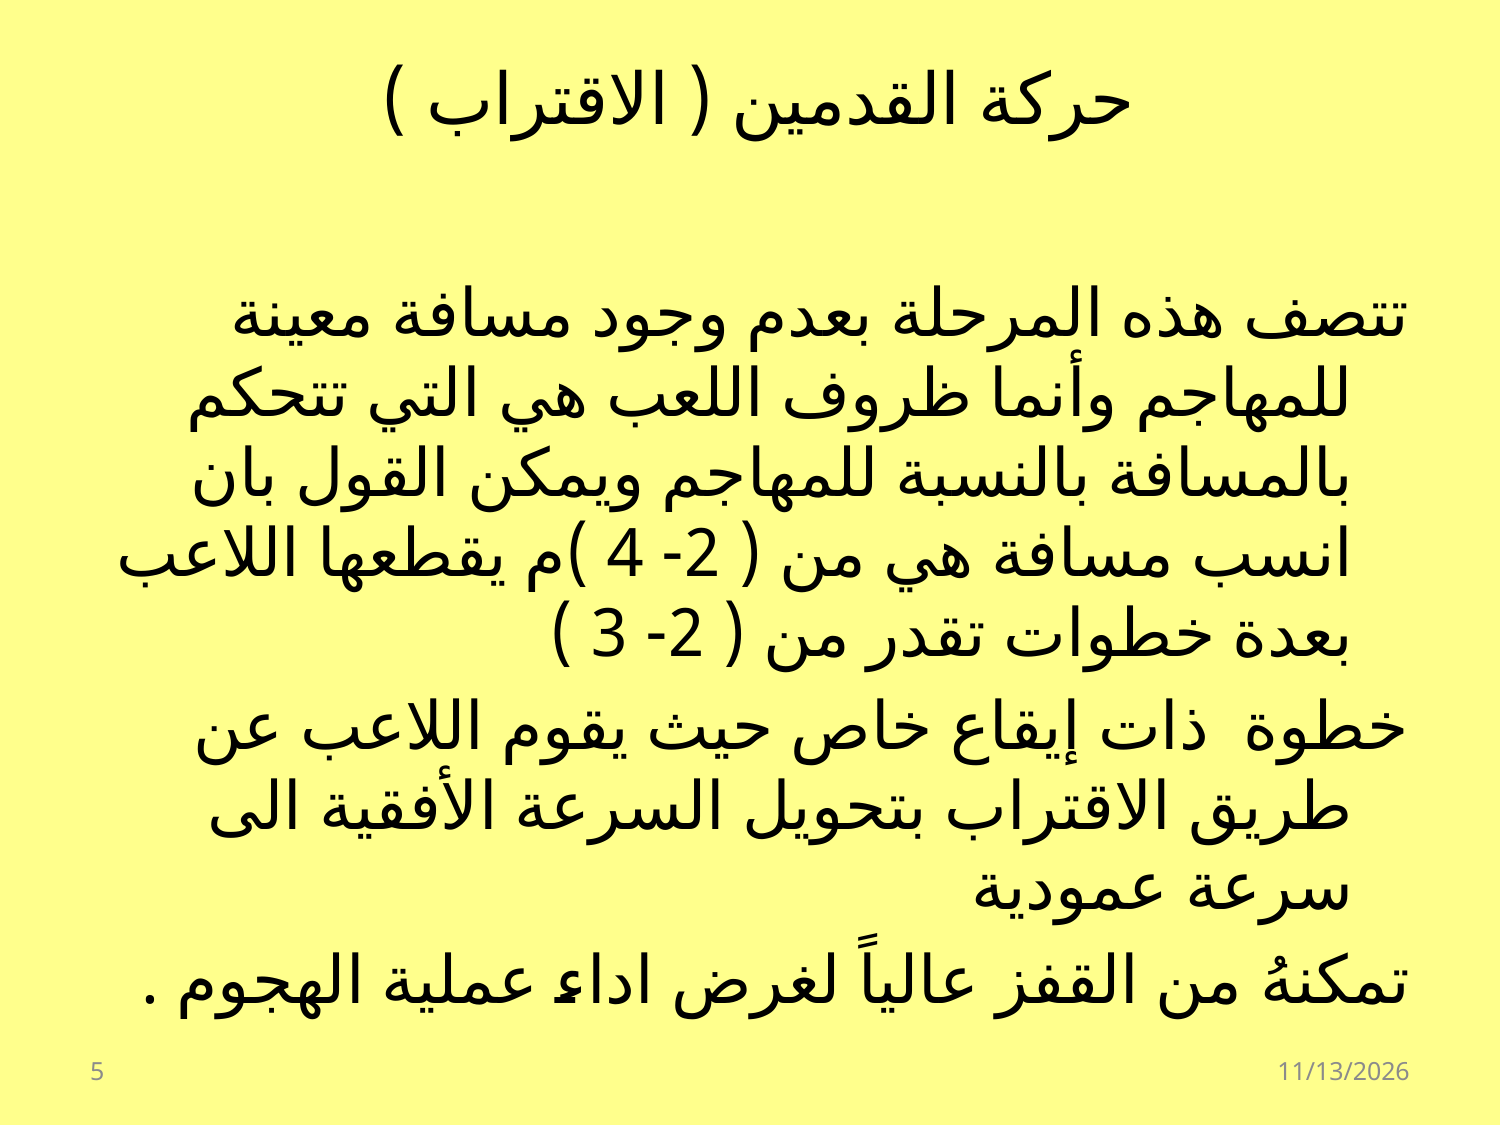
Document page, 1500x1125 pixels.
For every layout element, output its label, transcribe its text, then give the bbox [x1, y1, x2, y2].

slide_number 5 [75, 1042, 425, 1103]
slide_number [1074, 1042, 1425, 1103]
list تتصف هذه المرحلة بعدم وجود مسافة معينة للمهاجم وأنما ظروف اللعب هي التي تتحكم بالمسافة بالنسبة للمهاجم ويمكن القول بان انسب مسافة هي من ( 2- 4 )م يقطعها اللاعب بعدة خطوات تقدر من ( 2- 3 ) خطوة ذات إيقاع خاص حيث يقوم اللاعب عن طريق الاقتراب بتحويل السرعة الأفقية الى سرعة عمودية تمكنهُ من القفز عالياً لغرض اداء عملية الهجوم . [75, 262, 1425, 1005]
title حركة القدمين ( الاقتراب ) [75, 45, 1425, 233]
